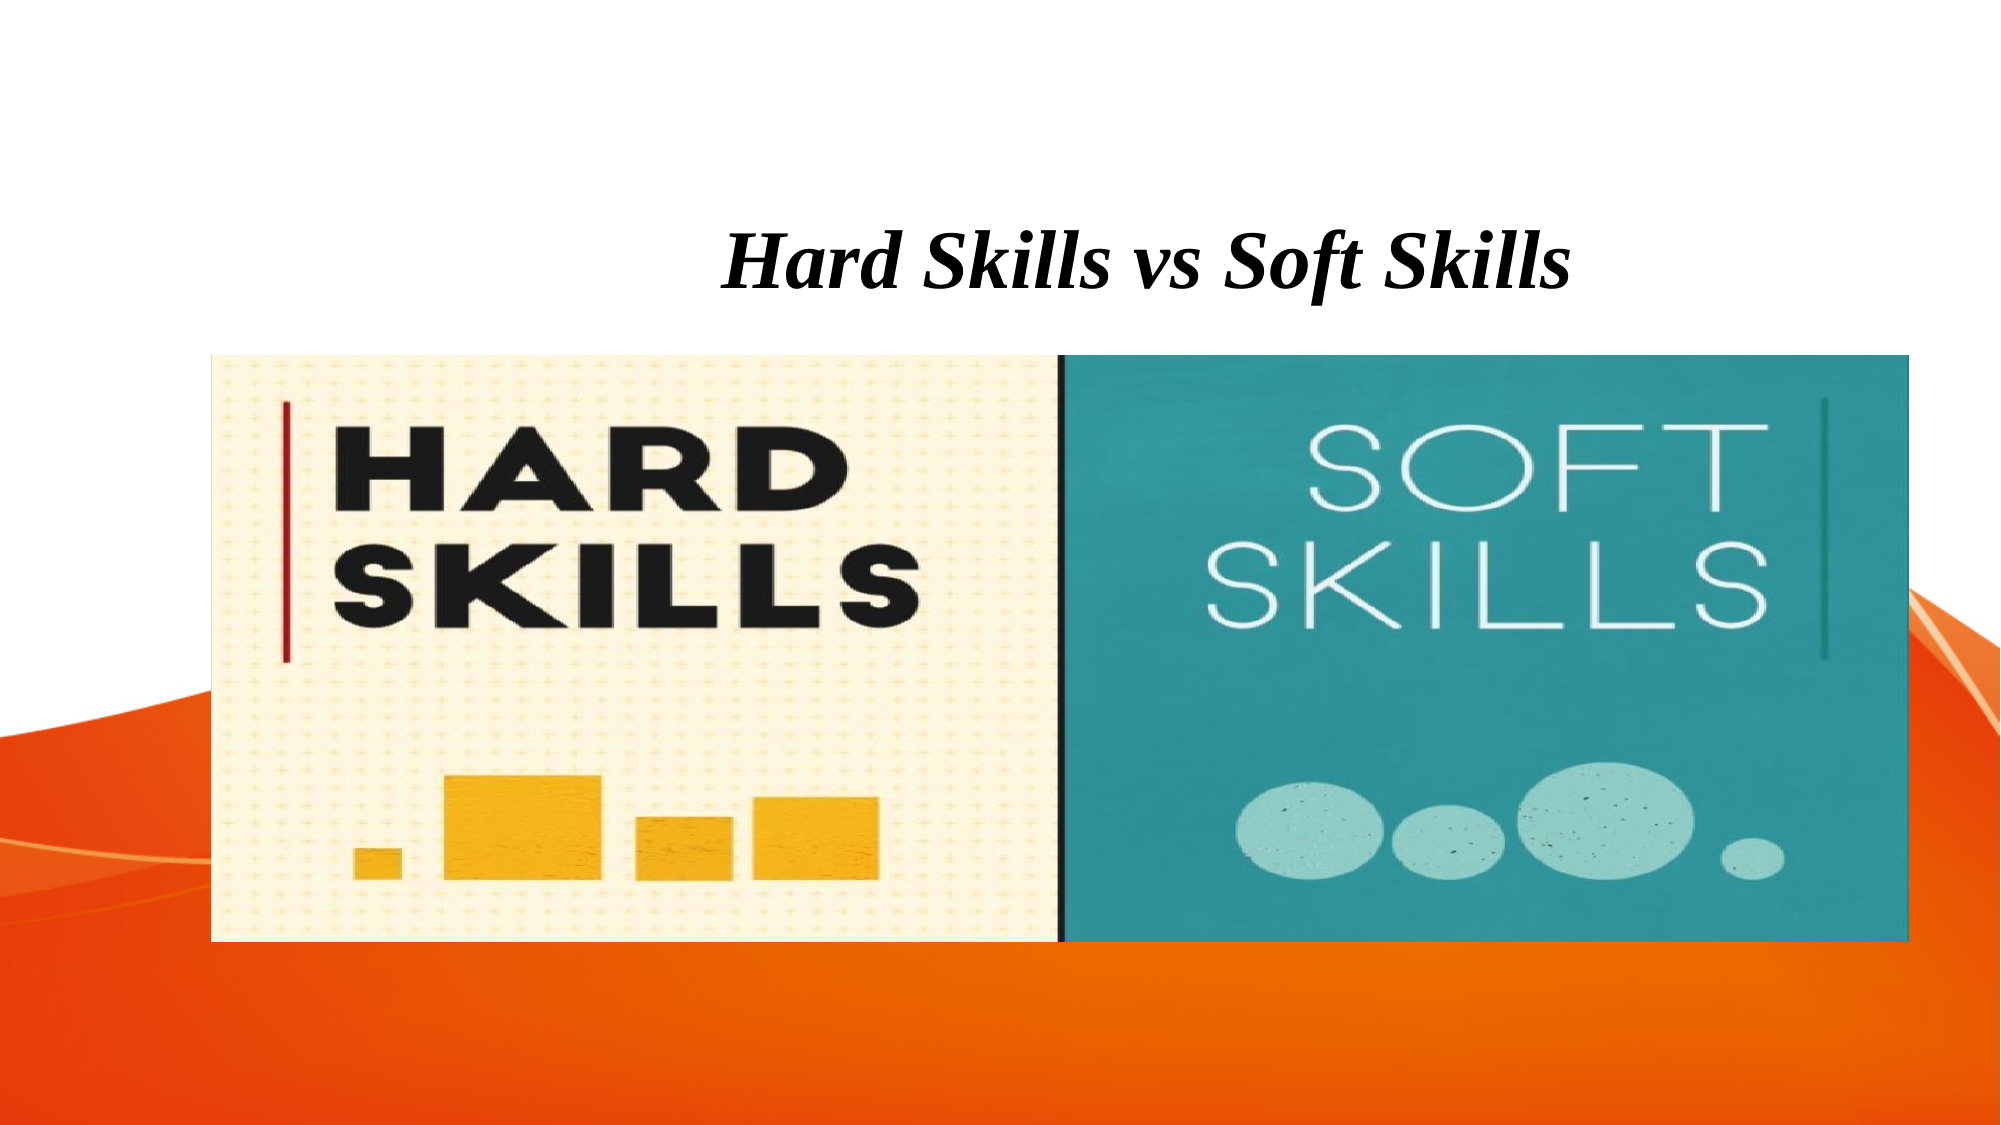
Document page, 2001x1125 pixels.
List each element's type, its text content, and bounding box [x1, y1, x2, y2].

title Hard Skills vs Soft Skills [249, 109, 1751, 355]
picture [0, 42, 2000, 1125]
